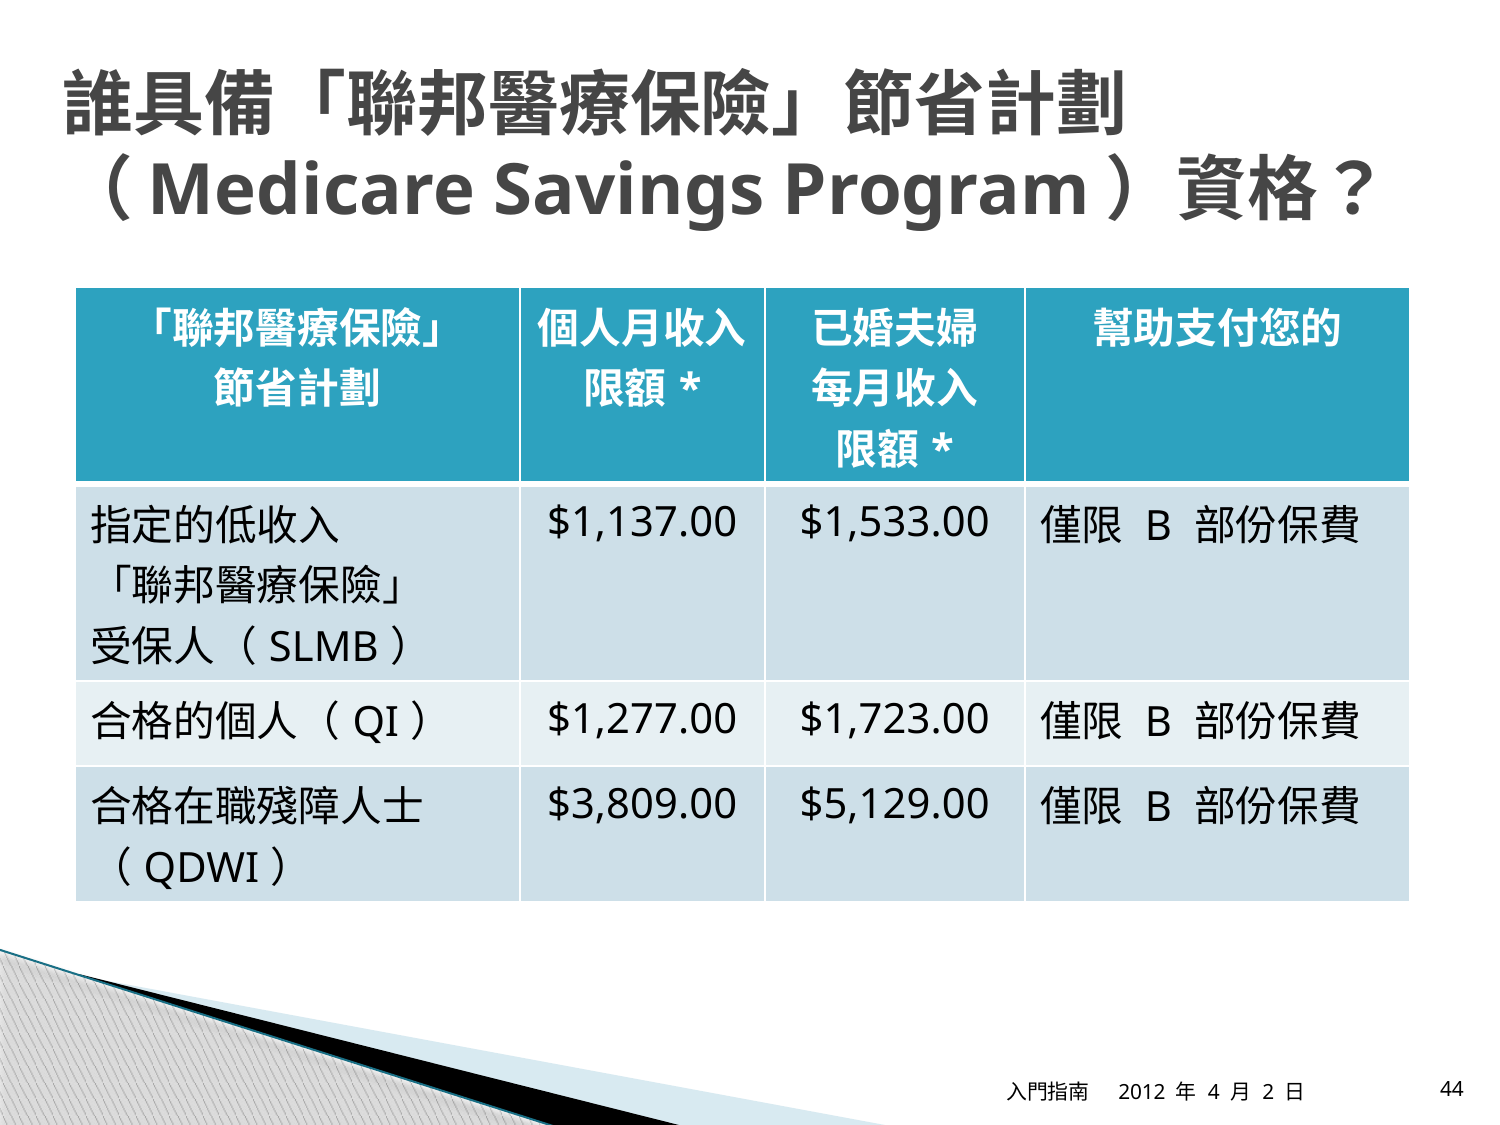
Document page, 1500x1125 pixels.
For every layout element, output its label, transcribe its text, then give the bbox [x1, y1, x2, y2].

table_cell 僅限 B 部份保費 [1026, 682, 1409, 765]
table_header 已婚夫婦 每月收入 限額* [766, 288, 1024, 481]
table_cell $3,809.00 [521, 767, 764, 901]
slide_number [1105, 1051, 1418, 1112]
table_cell $1,137.00 [521, 487, 764, 680]
table_cell 合格在職殘障人士 （QDWI） [76, 767, 519, 901]
title 誰具備「聯邦醫療保險」節省計劃（Medicare Savings Program）資格？ [47, 50, 1498, 238]
footer 入門指南 [718, 1051, 1105, 1112]
table_cell $5,129.00 [766, 767, 1024, 901]
table_cell 指定的低收入 「聯邦醫療保險」 受保人（SLMB） [76, 487, 519, 680]
table_header 個人月收入限額* [521, 288, 764, 481]
table_cell 合格的個人（QI） [76, 682, 519, 765]
table_header 「聯邦醫療保險」 節省計劃 [76, 288, 519, 481]
table_header 幫助支付您的 [1026, 288, 1409, 481]
table_cell $1,723.00 [766, 682, 1024, 765]
slide_number 44 [1418, 1051, 1479, 1112]
table_cell 僅限 B 部份保費 [1026, 487, 1409, 680]
table_cell $1,533.00 [766, 487, 1024, 680]
table_cell $1,277.00 [521, 682, 764, 765]
table_cell 僅限 B 部份保費 [1026, 767, 1409, 901]
